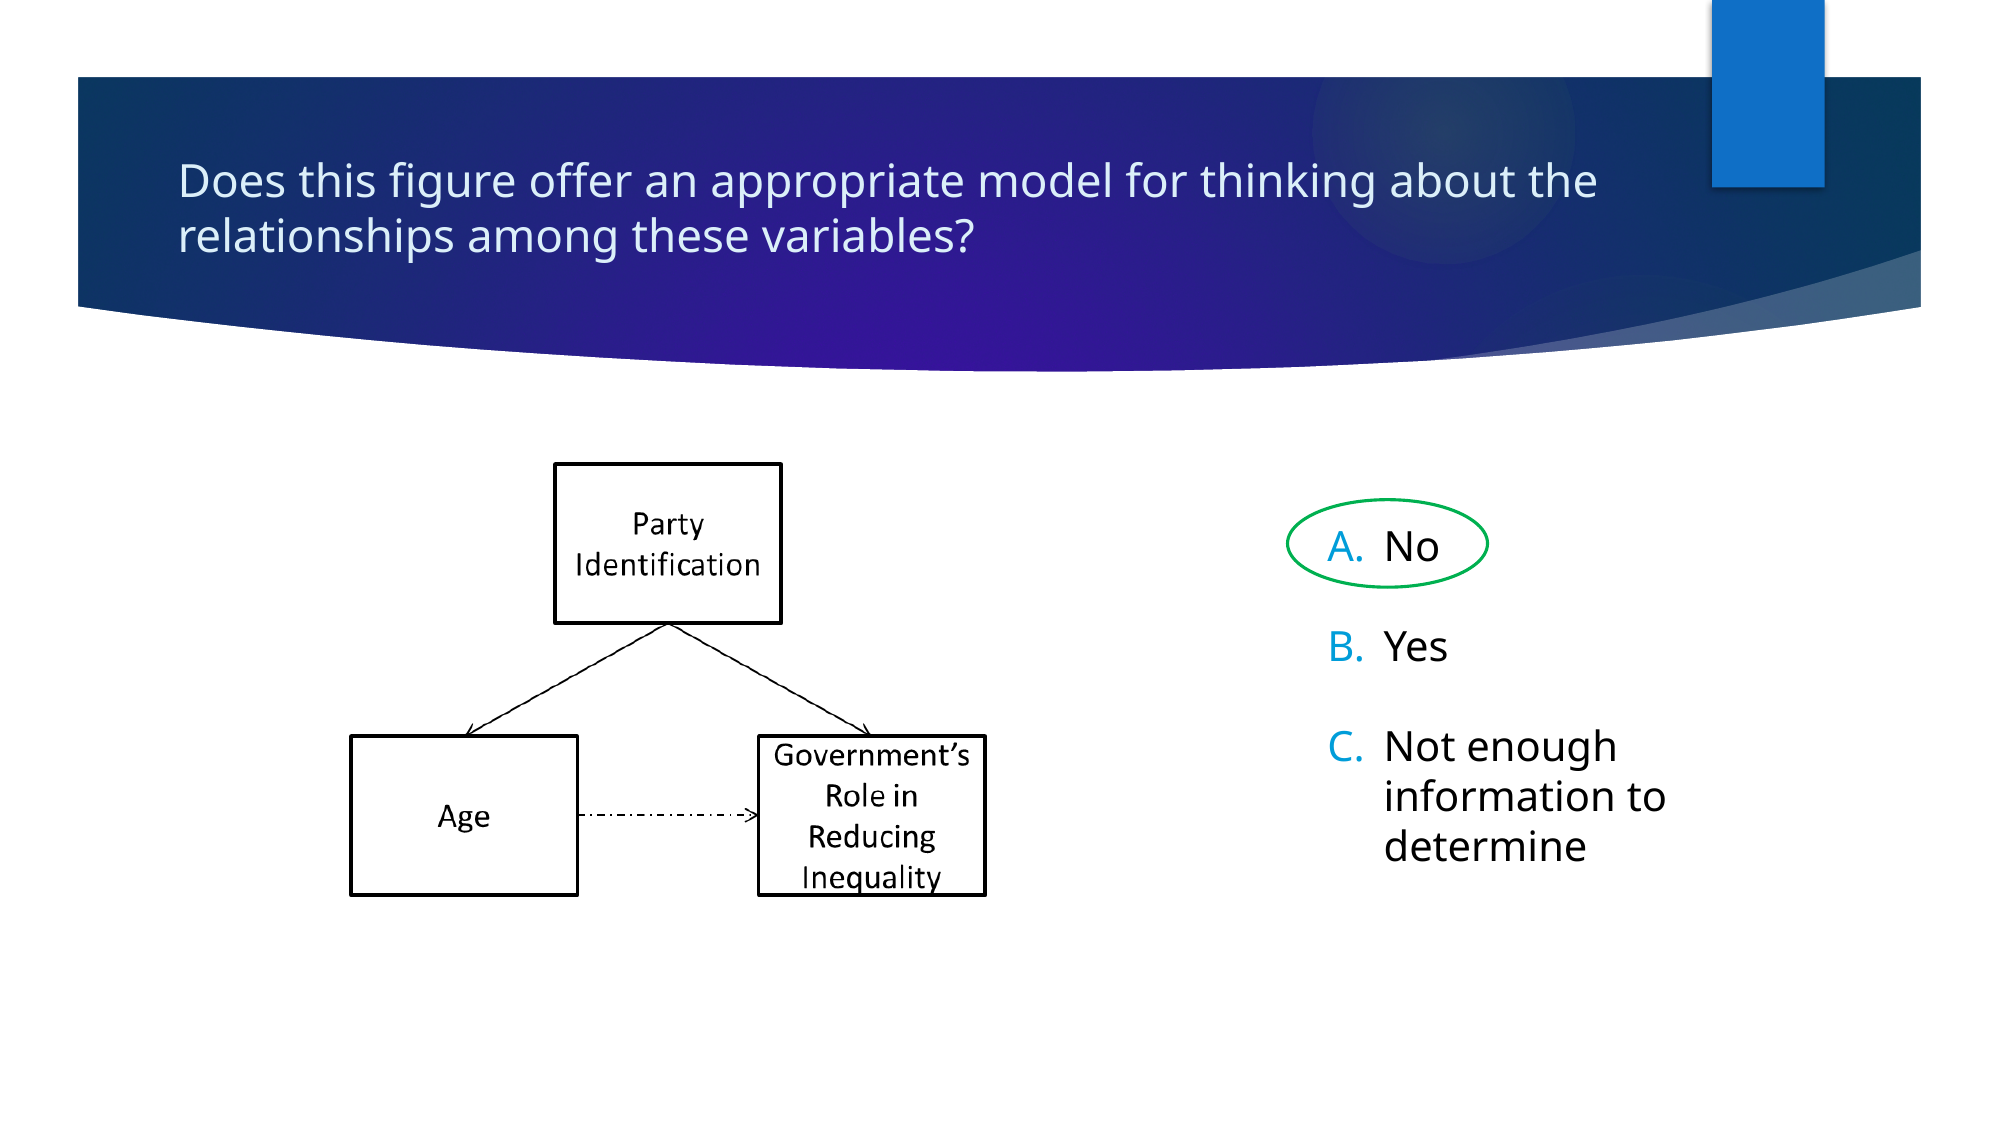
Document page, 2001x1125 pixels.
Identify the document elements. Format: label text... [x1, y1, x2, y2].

text_box [1285, 513, 1312, 574]
title Does this figure offer an appropriate model for thinking about the relationships among these variables? [162, 112, 1675, 300]
text_box No Yes Not enough information to determine [1312, 512, 1688, 878]
picture [349, 462, 997, 918]
text_box [1314, 498, 1461, 512]
